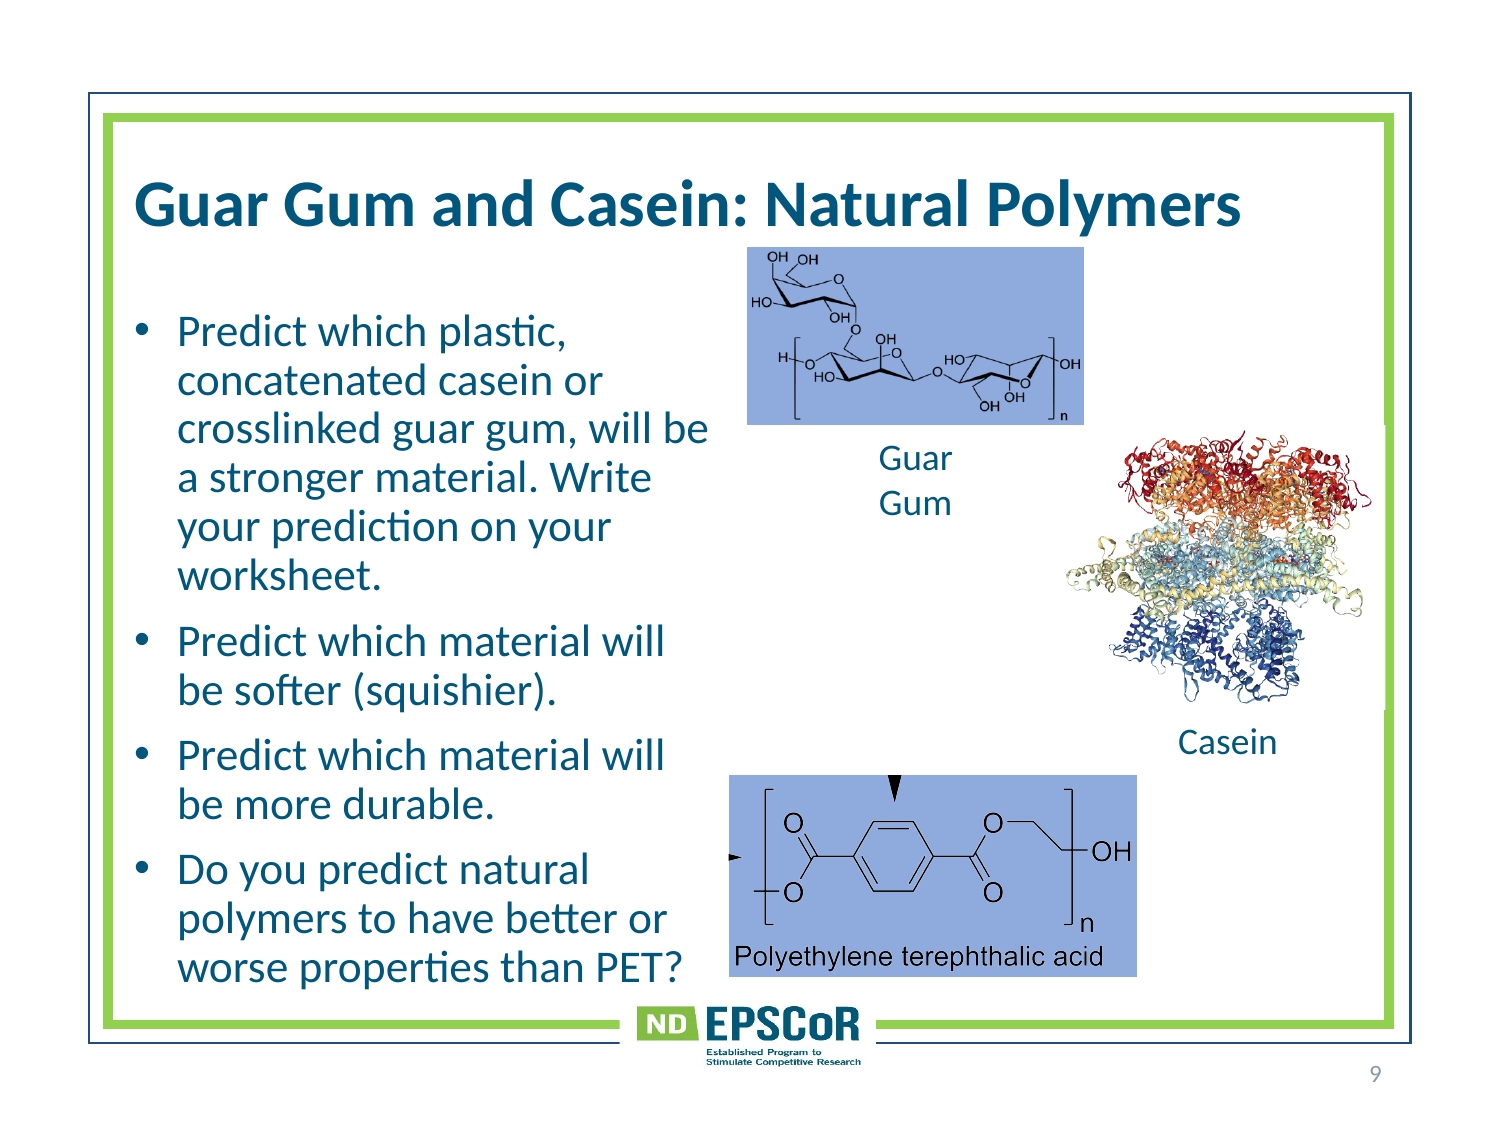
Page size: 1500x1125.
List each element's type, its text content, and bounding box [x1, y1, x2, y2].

title Guar Gum and Casein: Natural Polymers [119, 131, 1377, 278]
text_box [746, 246, 1085, 456]
picture [728, 775, 1137, 978]
text_box Casein [1143, 710, 1313, 770]
list Predict which plastic, concatenated casein or crosslinked guar gum, will be a stronger material. Write your prediction on your worksheet. Predict which material will be softer (squishier). Predict which material will be more durable. Do you predict natural polymers to have better or worse properties than PET? [119, 299, 729, 1014]
picture [1059, 424, 1386, 710]
picture [619, 1003, 876, 1068]
slide_number 9 [1059, 1042, 1397, 1103]
